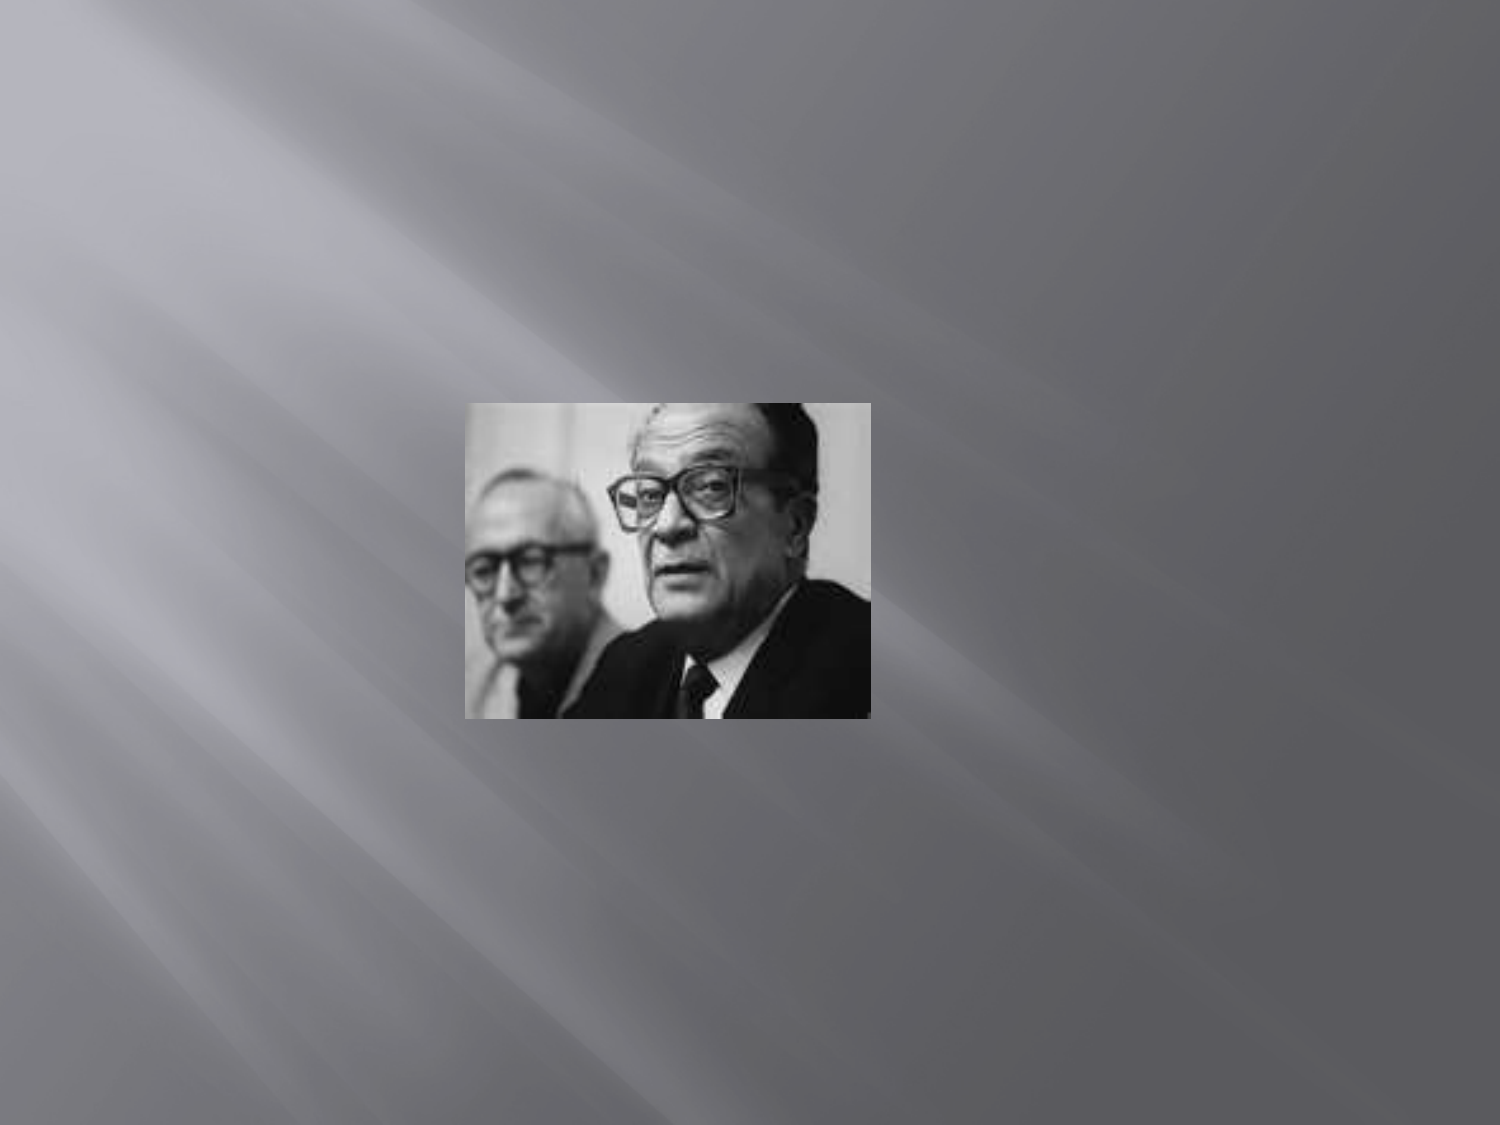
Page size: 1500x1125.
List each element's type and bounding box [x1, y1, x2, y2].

picture [464, 403, 871, 719]
